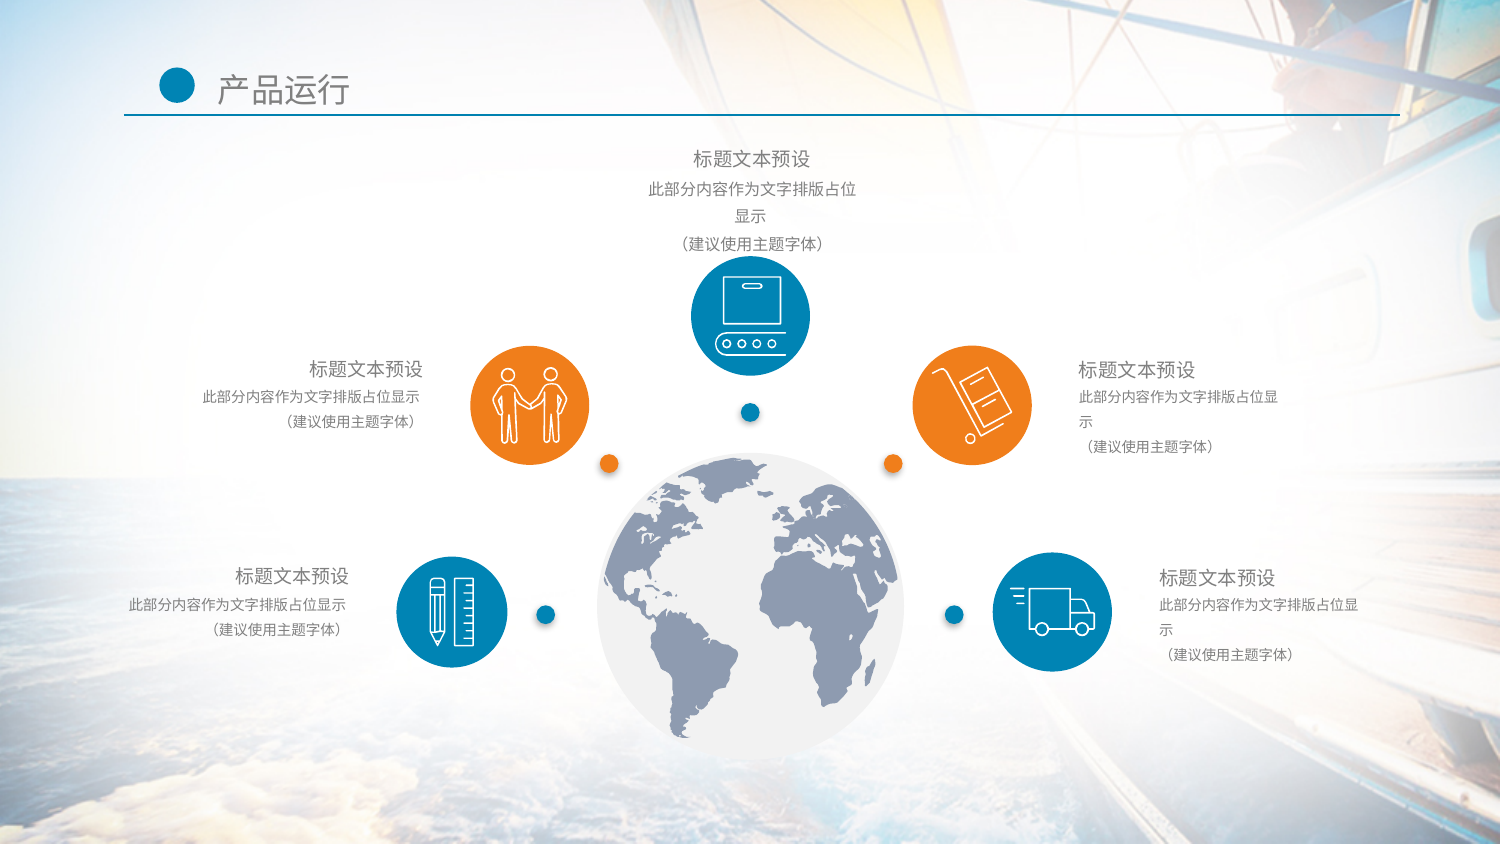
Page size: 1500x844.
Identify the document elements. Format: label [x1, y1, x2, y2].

text_box [992, 552, 1420, 672]
text_box [598, 143, 907, 376]
text_box [82, 556, 508, 668]
picture [0, 0, 1500, 844]
text_box [156, 345, 590, 466]
text_box [536, 402, 964, 761]
text_box [912, 345, 1340, 466]
